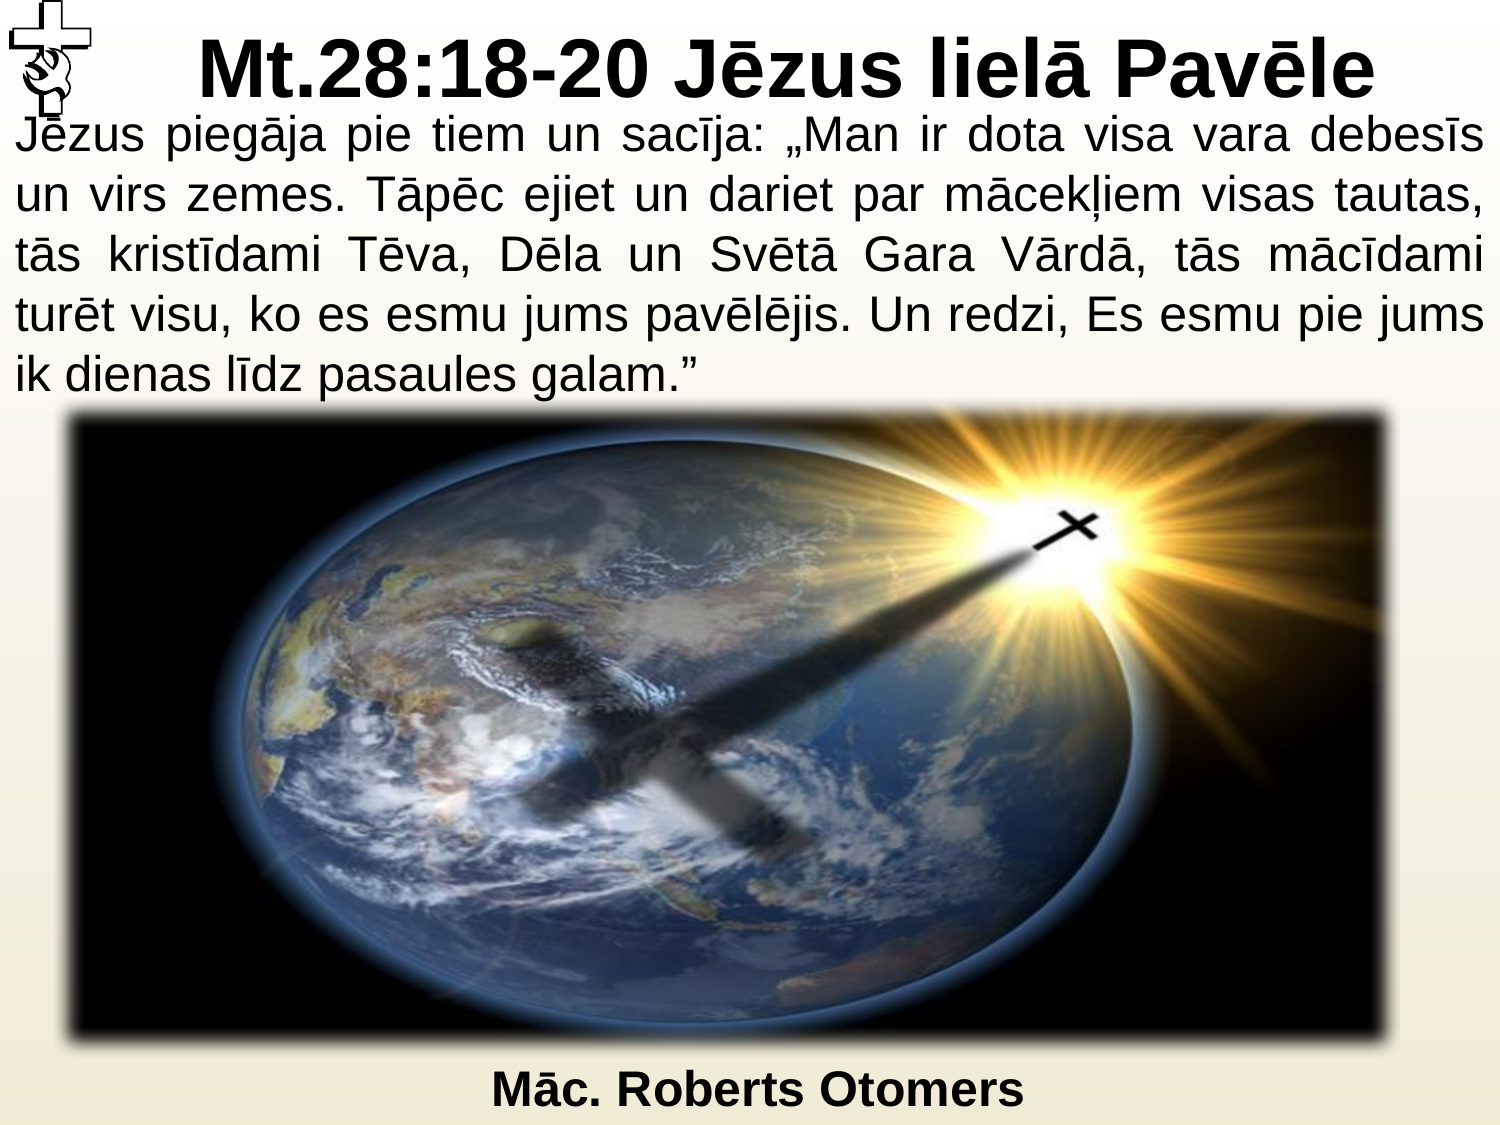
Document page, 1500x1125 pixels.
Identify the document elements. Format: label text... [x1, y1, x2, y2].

picture [52, 396, 1400, 1059]
text_box Māc. Roberts Otomers [64, 1049, 1453, 1124]
title Mt.28:18-20 Jēzus lielā Pavēle [116, 0, 1459, 93]
text_box Jēzus piegāja pie tiem un sacīja: „Man ir dota visa vara debesīs un virs zemes. Tāpēc ejiet un dariet par mācekļiem visas tautas, tās kristīdami Tēva, Dēla un Svētā Gara Vārdā, tās mācīdami turēt visu, ko es esmu jums pavēlējis. Un redzi, Es esmu pie jums ik dienas līdz pasaules galam.” [0, 93, 1500, 409]
picture [8, 0, 92, 118]
